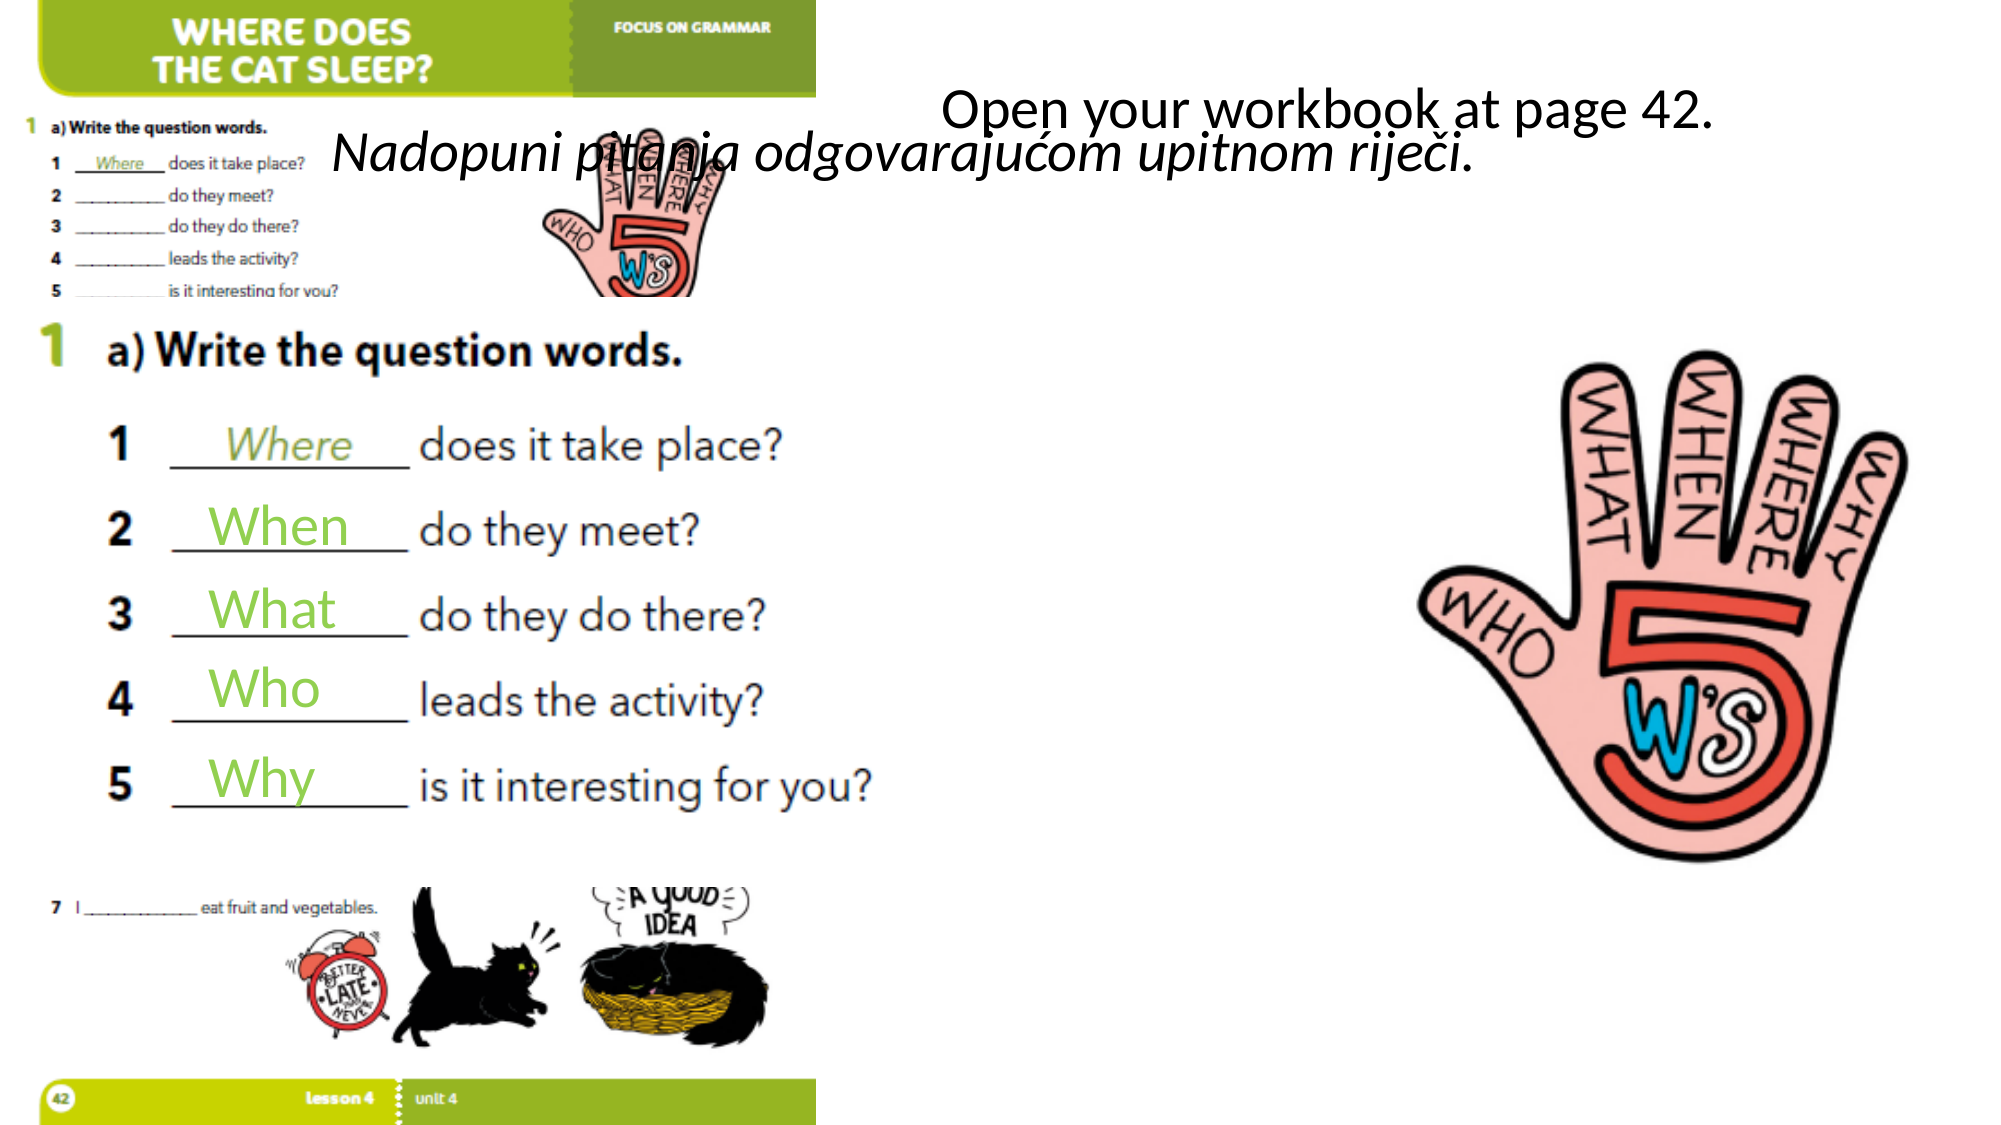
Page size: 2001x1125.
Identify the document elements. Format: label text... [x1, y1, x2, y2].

picture [0, 0, 1985, 1125]
text_box Open your workbook at page 42. [926, 62, 1914, 148]
text_box Nadopuni pitanja odgovarajućom upitnom riječi. [816, 105, 1633, 191]
